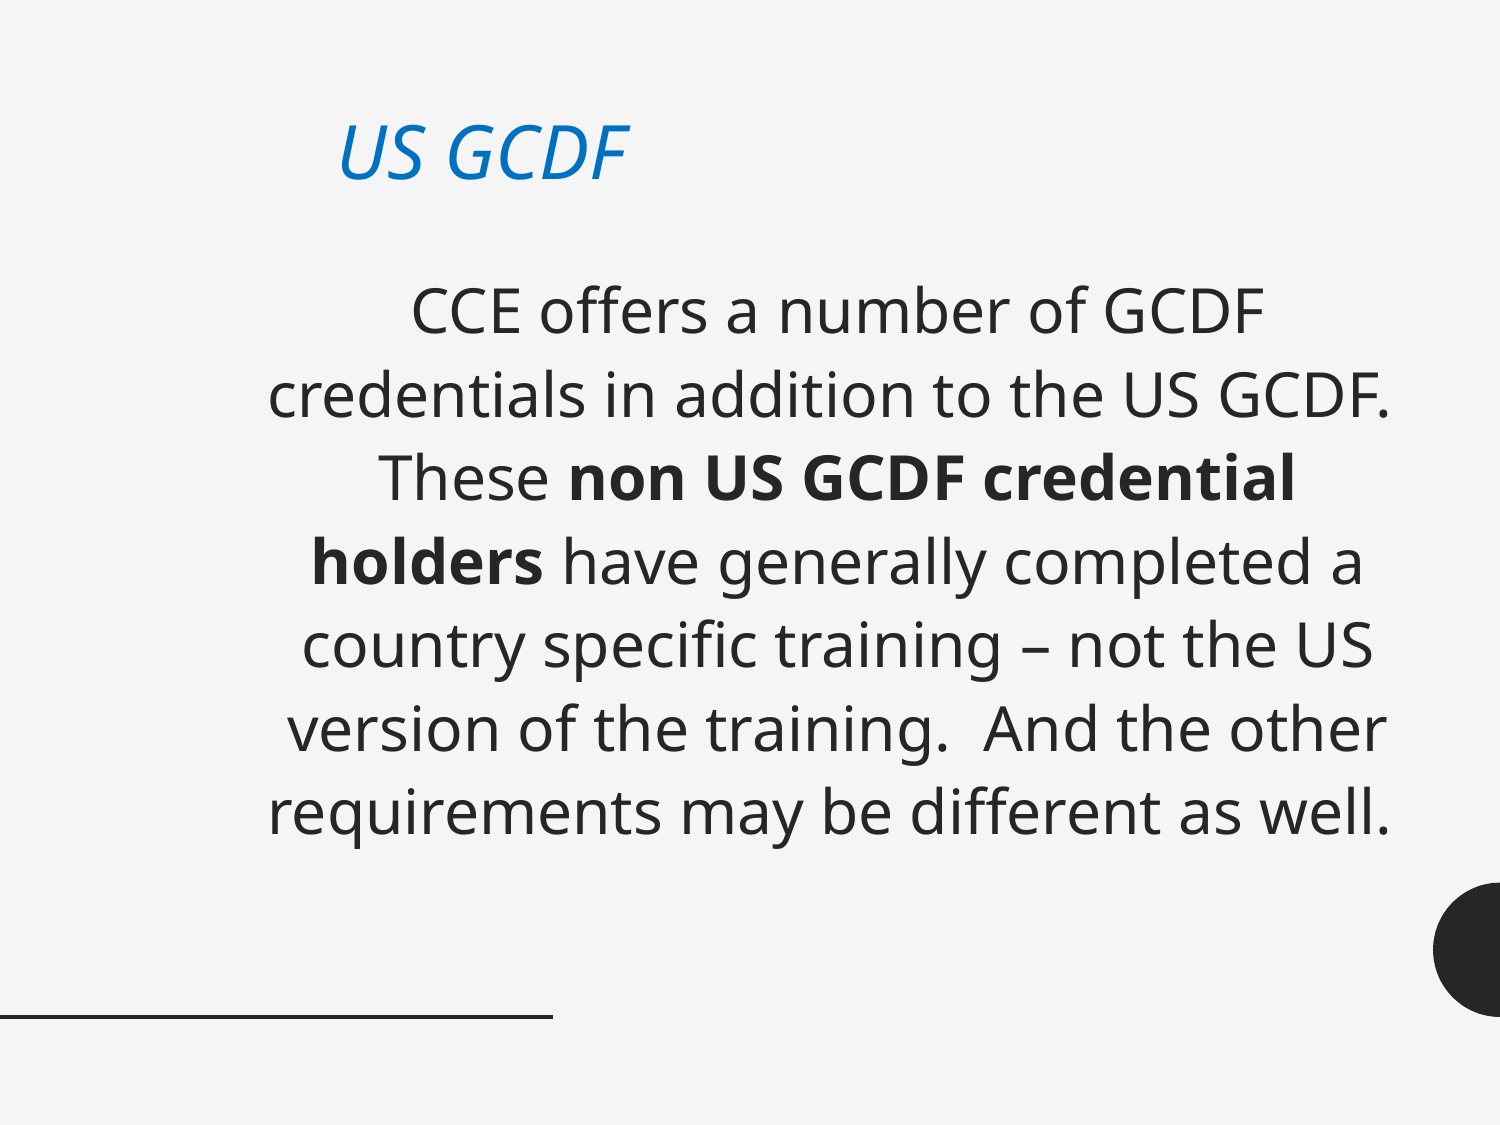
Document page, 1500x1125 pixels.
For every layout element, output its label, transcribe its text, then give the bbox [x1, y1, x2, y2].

list CCE offers a number of GCDF credentials in addition to the US GCDF. These non US GCDF credential holders have generally completed a country specific training – not the US version of the training. And the other requirements may be different as well. [242, 254, 1428, 946]
title US GCDF [321, 107, 1385, 254]
